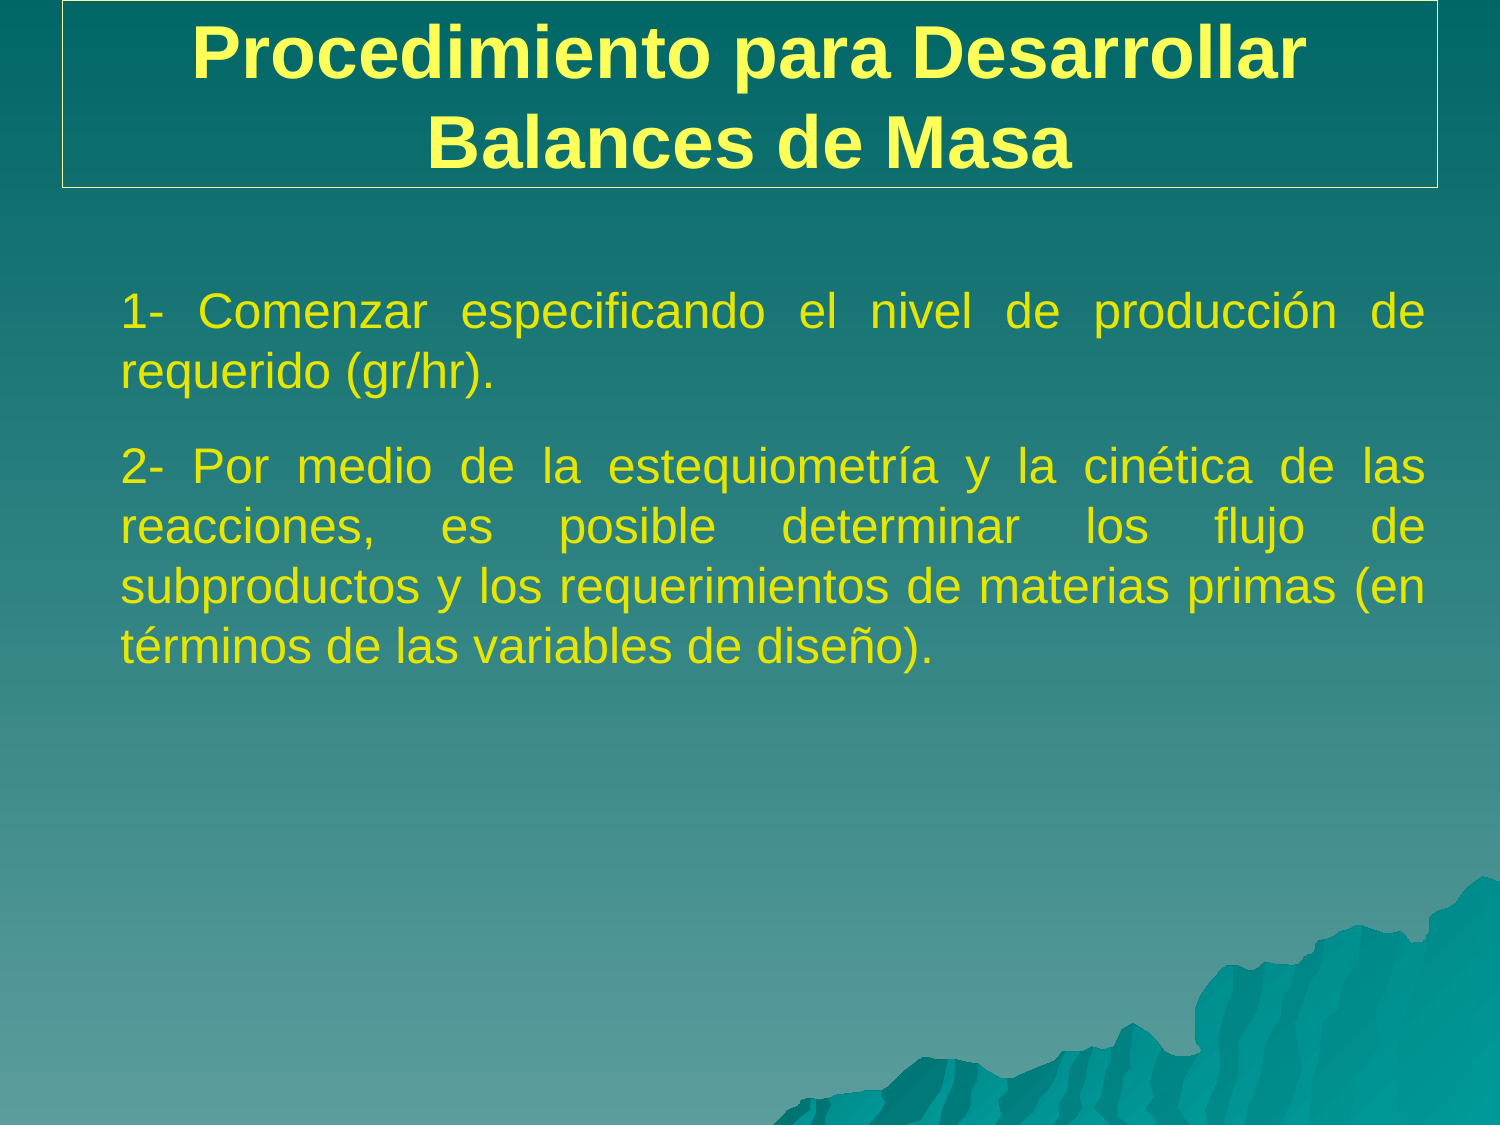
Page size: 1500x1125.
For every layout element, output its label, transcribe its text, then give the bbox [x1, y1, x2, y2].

text_box 1- Comenzar especificando el nivel de producción de requerido (gr/hr). 2- Por medio de la estequiometría y la cinética de las reacciones, es posible determinar los flujo de subproductos y los requerimientos de materias primas (en términos de las variables de diseño). [105, 271, 1442, 682]
title Procedimiento para Desarrollar Balances de Masa [62, 0, 1438, 188]
